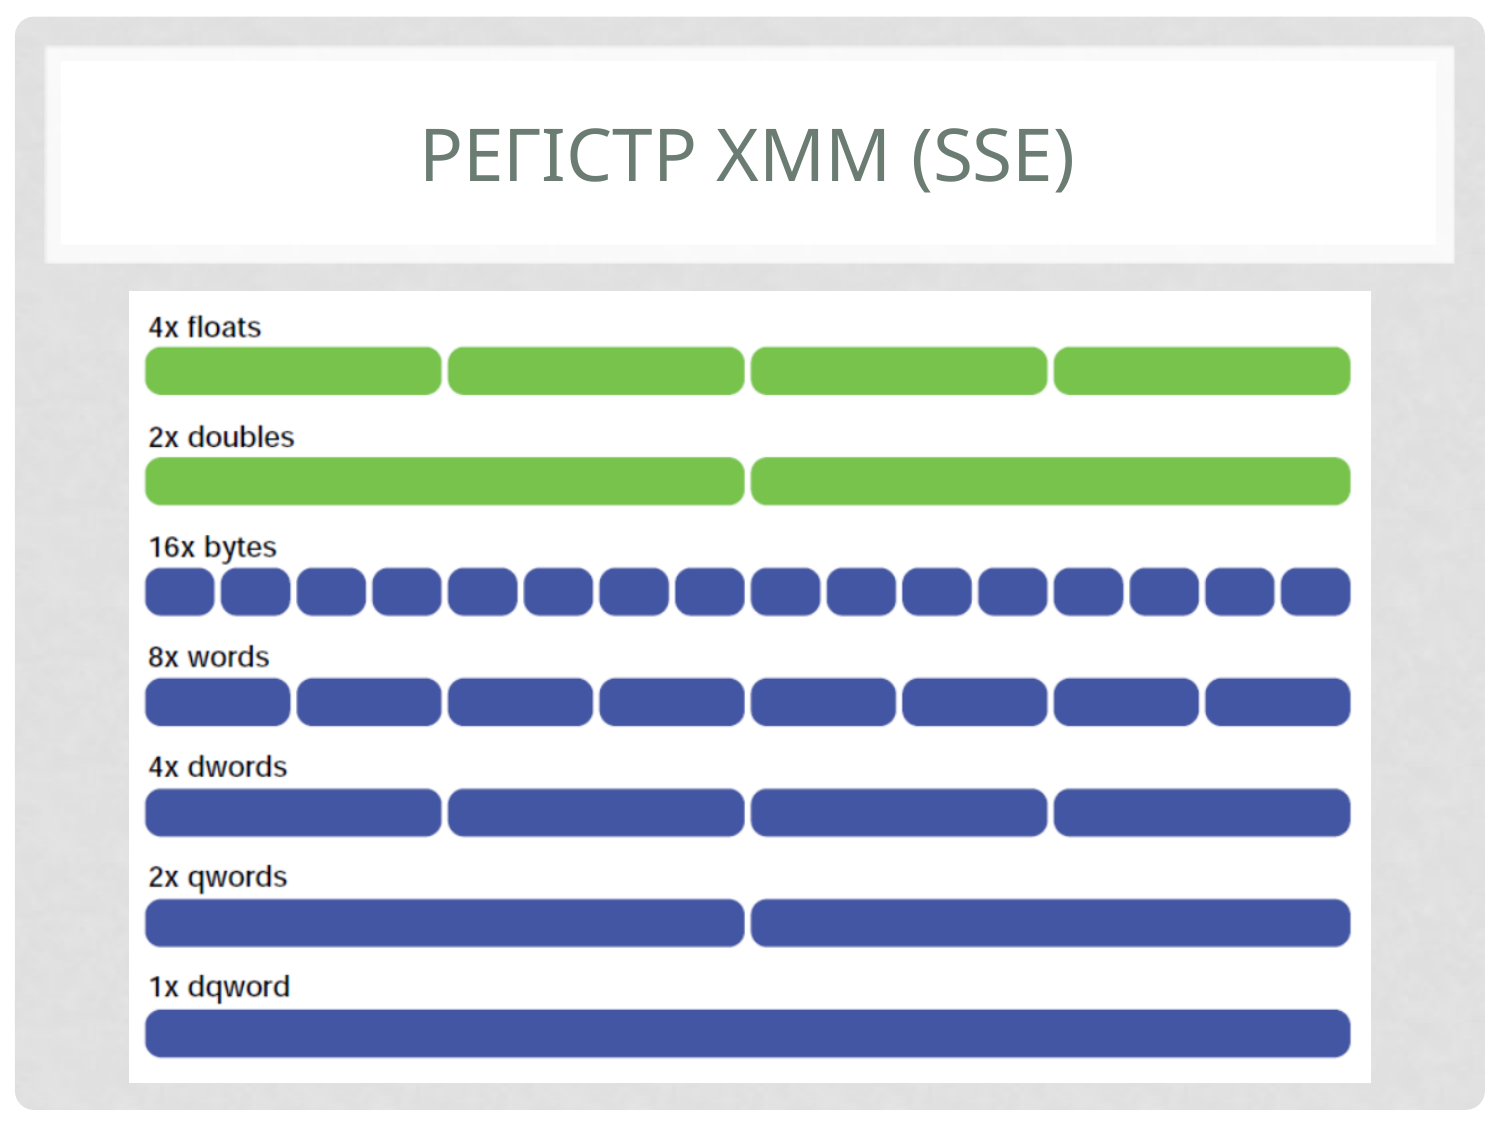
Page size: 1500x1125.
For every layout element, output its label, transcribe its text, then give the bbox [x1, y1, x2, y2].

title Регістр XMM (SSE) [69, 66, 1425, 238]
picture [129, 290, 1371, 1083]
